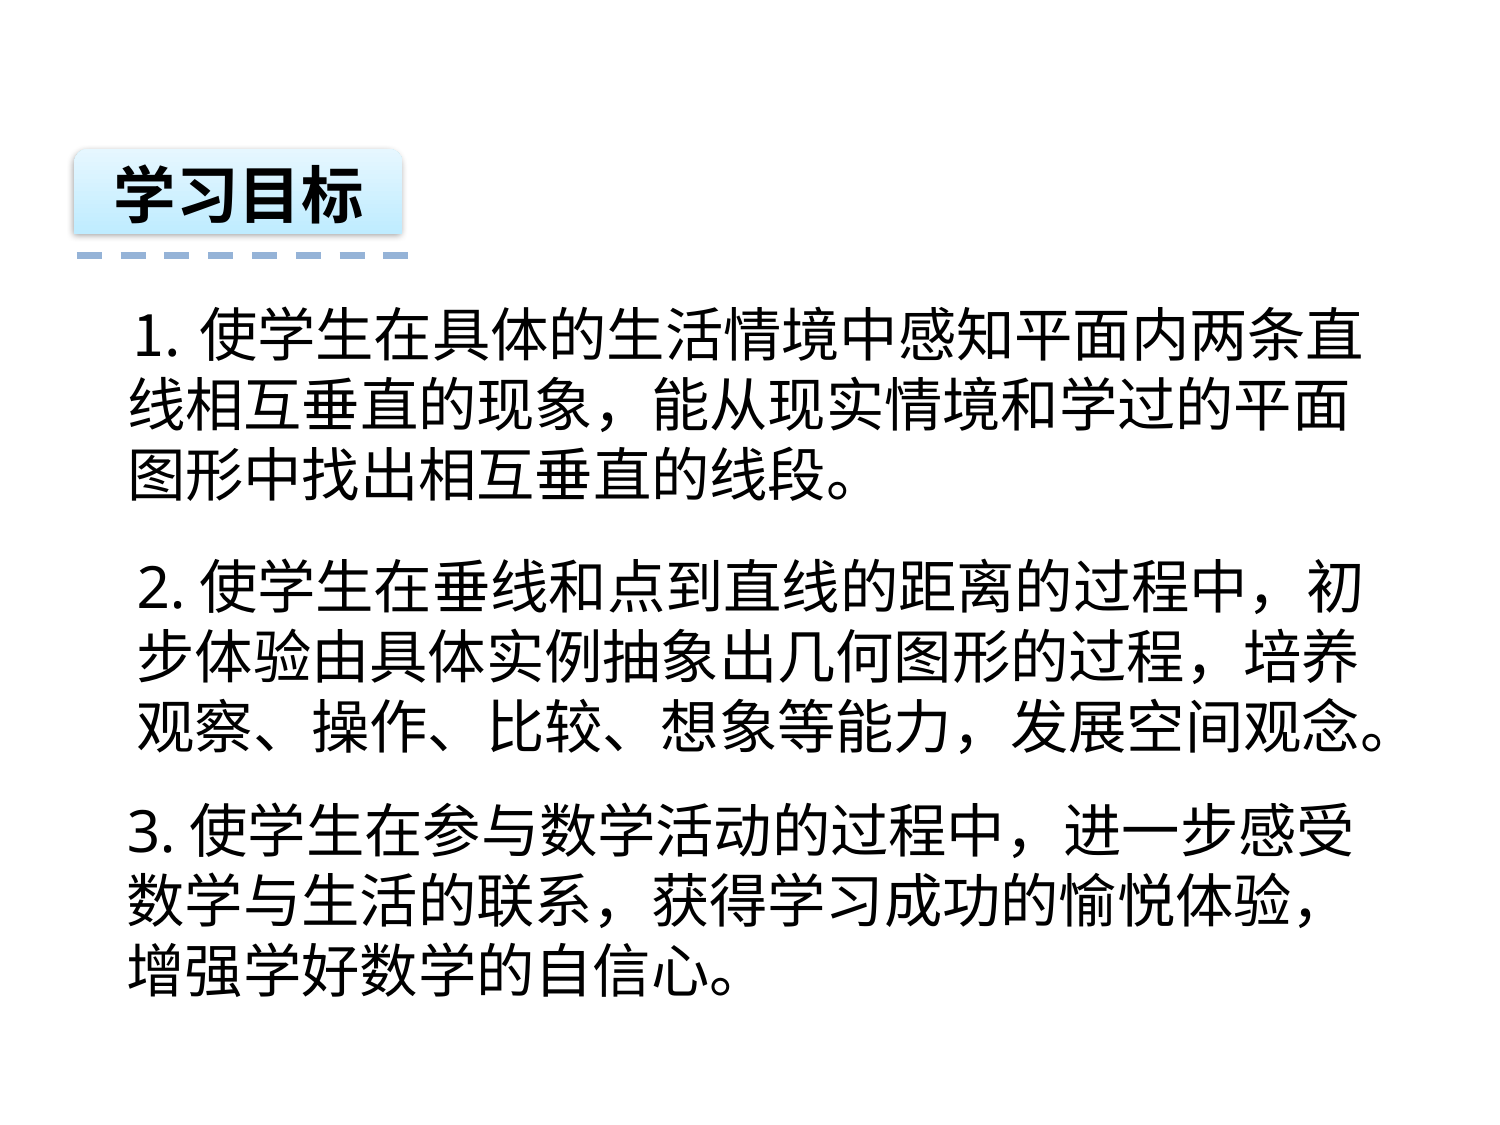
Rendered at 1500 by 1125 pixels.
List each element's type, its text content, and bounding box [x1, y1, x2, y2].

text_box 3.使学生在参与数学活动的过程中，进一步感受数学与生活的联系，获得学习成功的愉悦体验，增强学好数学的自信心。 [112, 786, 1374, 1012]
text_box ⒈使学生在具体的生活情境中感知平面内两条直线相互垂直的现象，能从现实情境和学过的平面图形中找出相互垂直的线段。 [112, 290, 1424, 516]
text_box 2.使学生在垂线和点到直线的距离的过程中，初步体验由具体实例抽象出几何图形的过程，培养观察、操作、比较、想象等能力，发展空间观念。 [121, 542, 1421, 768]
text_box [73, 148, 408, 256]
